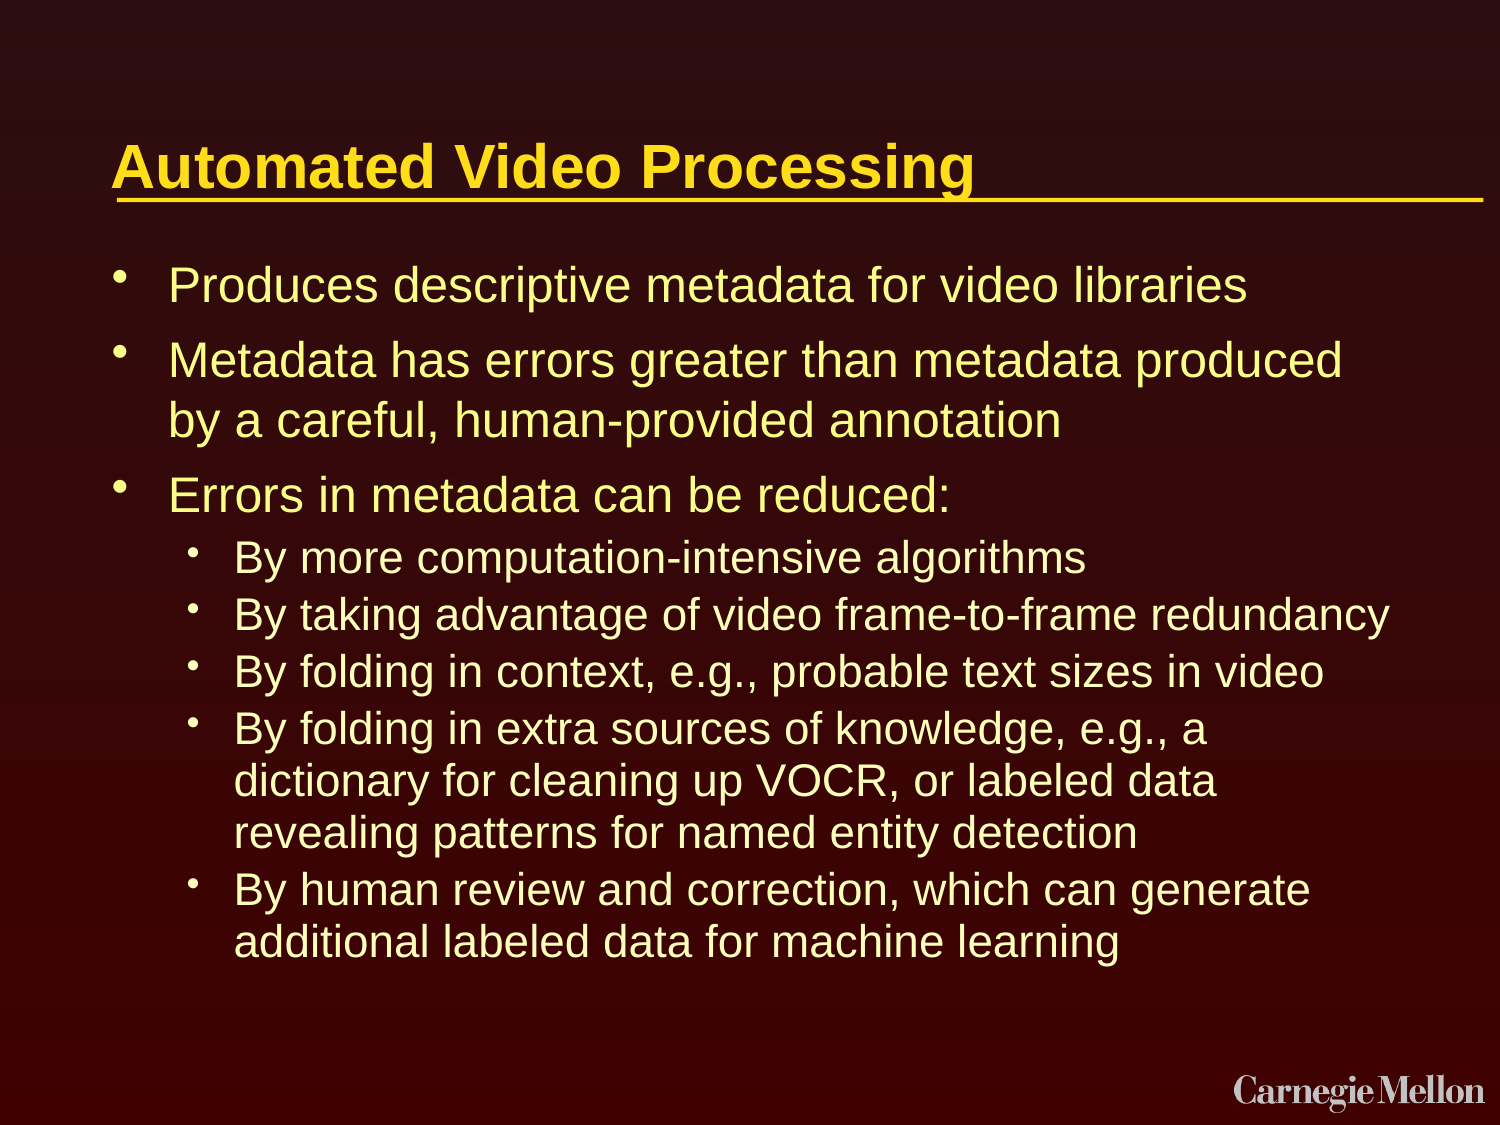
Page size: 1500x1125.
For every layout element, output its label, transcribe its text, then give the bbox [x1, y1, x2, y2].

picture [1234, 1074, 1485, 1113]
list Produces descriptive metadata for video libraries Metadata has errors greater than metadata produced by a careful, human-provided annotation Errors in metadata can be reduced: By more computation-intensive algorithms By taking advantage of video frame-to-frame redundancy By folding in context, e.g., probable text sizes in video By folding in extra sources of knowledge, e.g., a dictionary for cleaning up VOCR, or labeled data revealing patterns for named entity detection By human review and correction, which can generate additional labeled data for machine learning [96, 244, 1423, 1034]
title Automated Video Processing [95, 68, 1372, 258]
